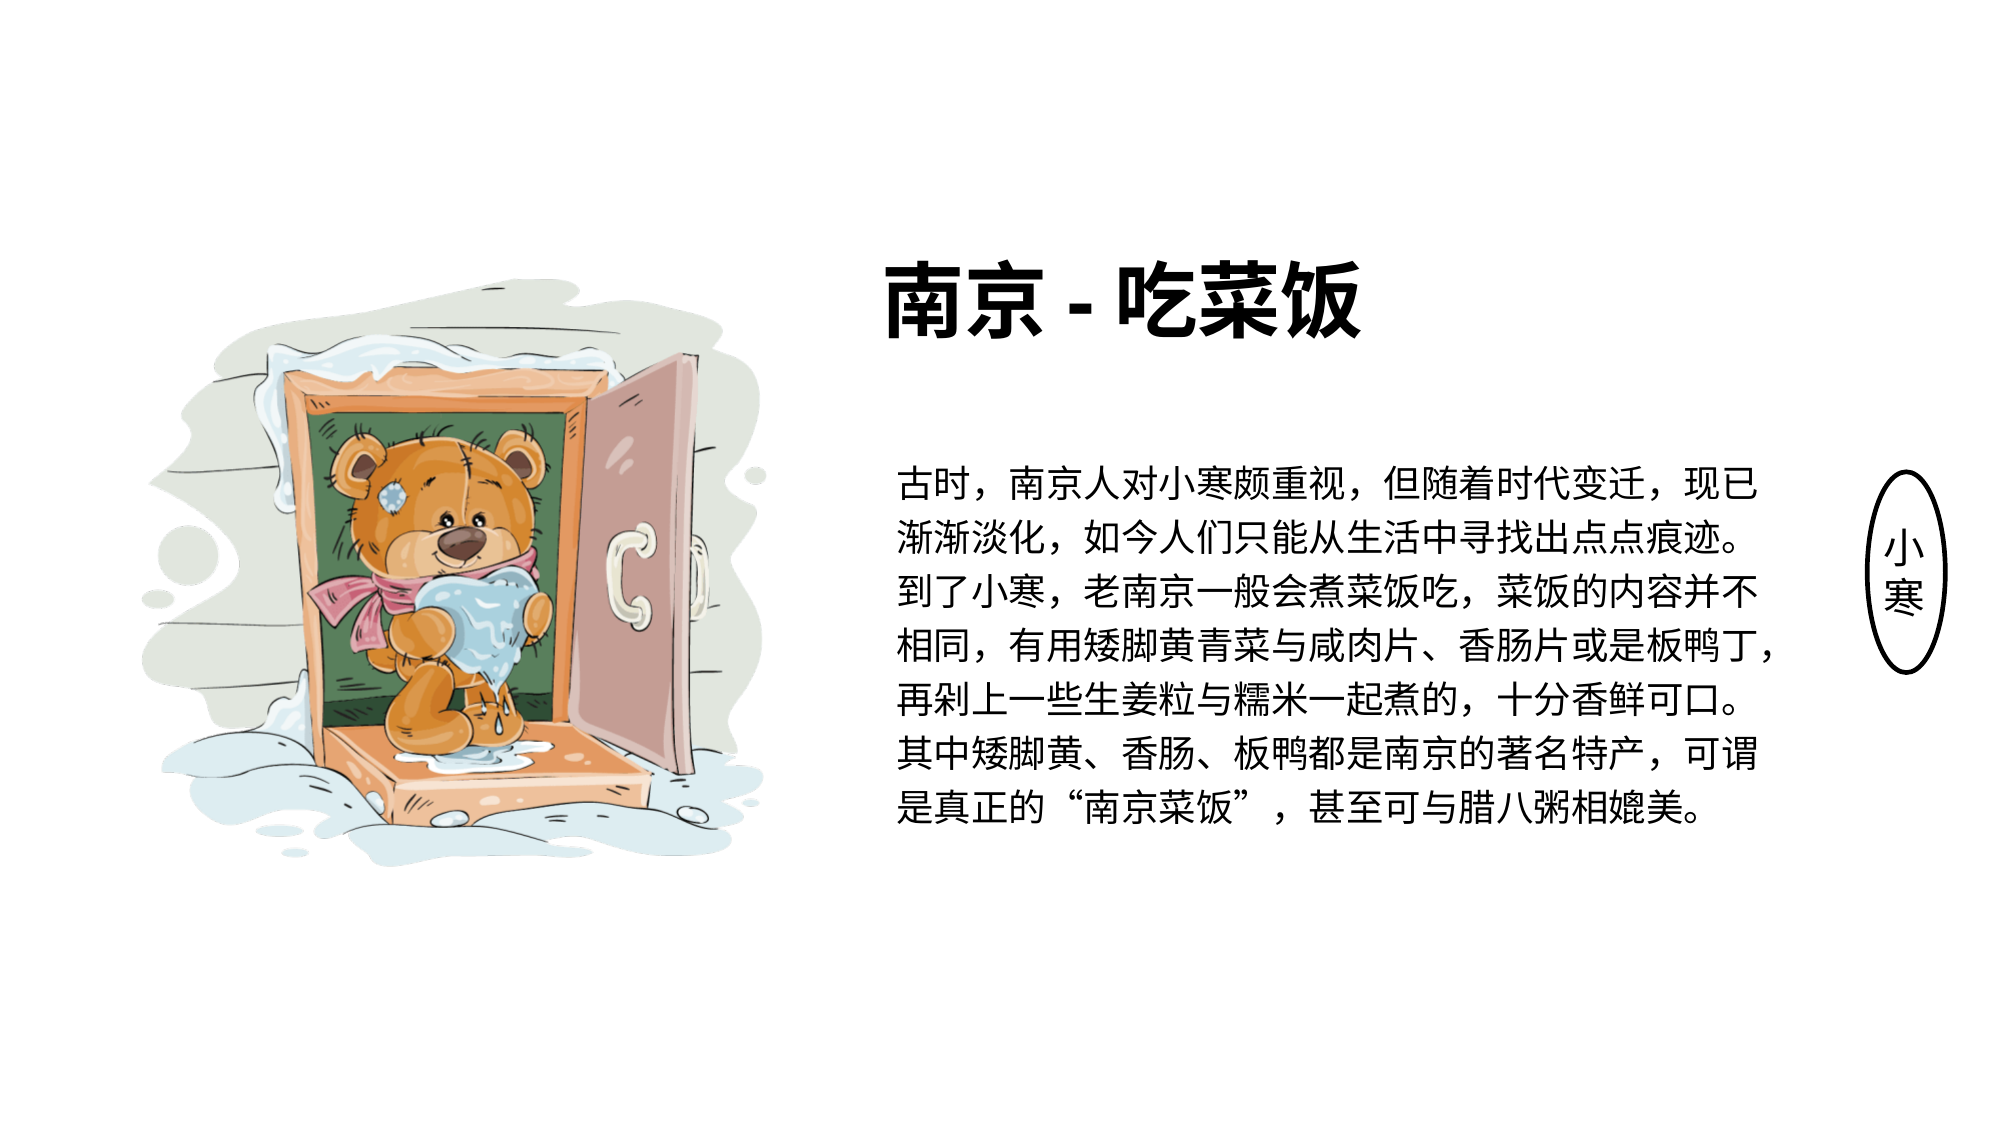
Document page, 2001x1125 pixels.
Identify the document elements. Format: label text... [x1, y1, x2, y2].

text_box 古时，南京人对小寒颇重视，但随着时代变迁，现已渐渐淡化，如今人们只能从生活中寻找出点点痕迹。 到了小寒，老南京一般会煮菜饭吃，菜饭的内容并不相同，有用矮脚黄青菜与咸肉片、香肠片或是板鸭丁，再剁上一些生姜粒与糯米一起煮的，十分香鲜可口。其中矮脚黄、香肠、板鸭都是南京的著名特产，可谓是真正的“南京菜饭”，甚至可与腊八粥相媲美。 [881, 443, 1792, 836]
text_box 南京-吃菜饭 [866, 240, 1379, 356]
picture [19, 160, 844, 985]
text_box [1867, 471, 1948, 673]
